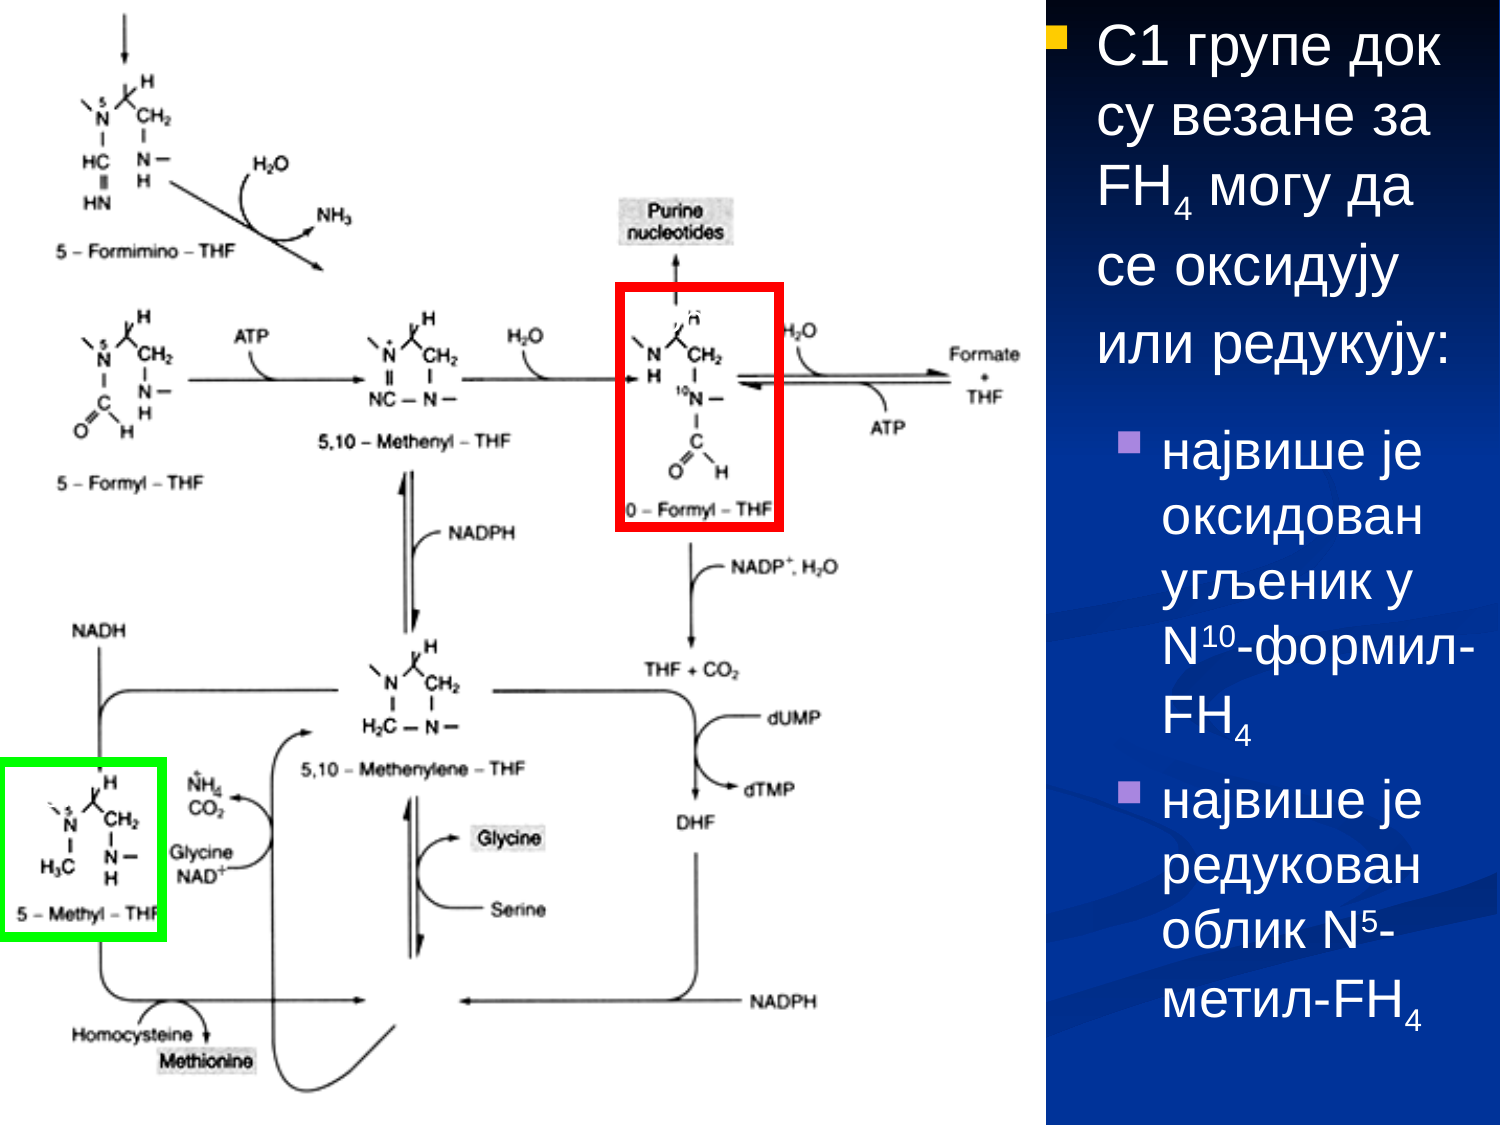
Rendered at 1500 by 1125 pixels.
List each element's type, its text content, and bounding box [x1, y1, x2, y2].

list С1 групе док су везане за FH4 могу да се оксидују или редукују: највише је оксидован угљеник у N10-формил-FH4 највише је редукован облик N5-метил-FH4 [1046, 0, 1500, 1125]
picture [0, 0, 1046, 1125]
